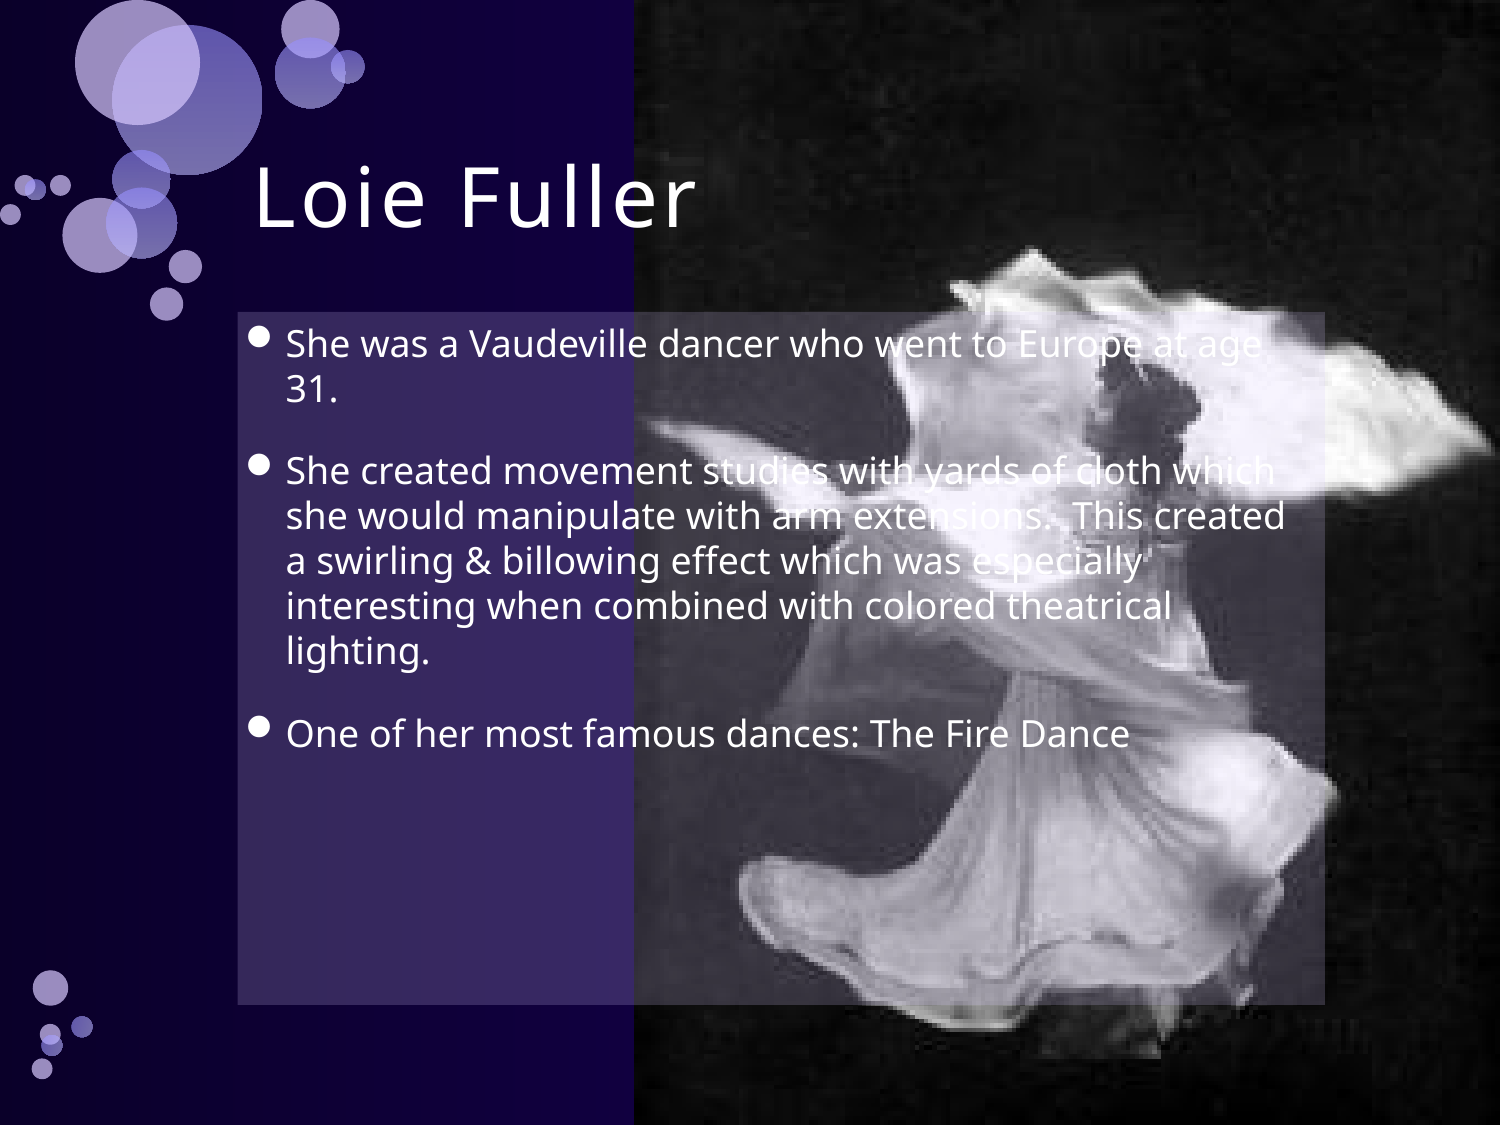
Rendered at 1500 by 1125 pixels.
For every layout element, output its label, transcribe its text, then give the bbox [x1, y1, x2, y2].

title Loie Fuller [237, 99, 632, 288]
picture [632, 0, 1500, 1125]
list She was a Vaudeville dancer who went to Europe at age 31. She created movement studies with yards of cloth which she would manipulate with arm extensions. This created a swirling & billowing effect which was especially interesting when combined with colored theatrical lighting. One of her most famous dances: The Fire Dance [237, 311, 632, 1005]
